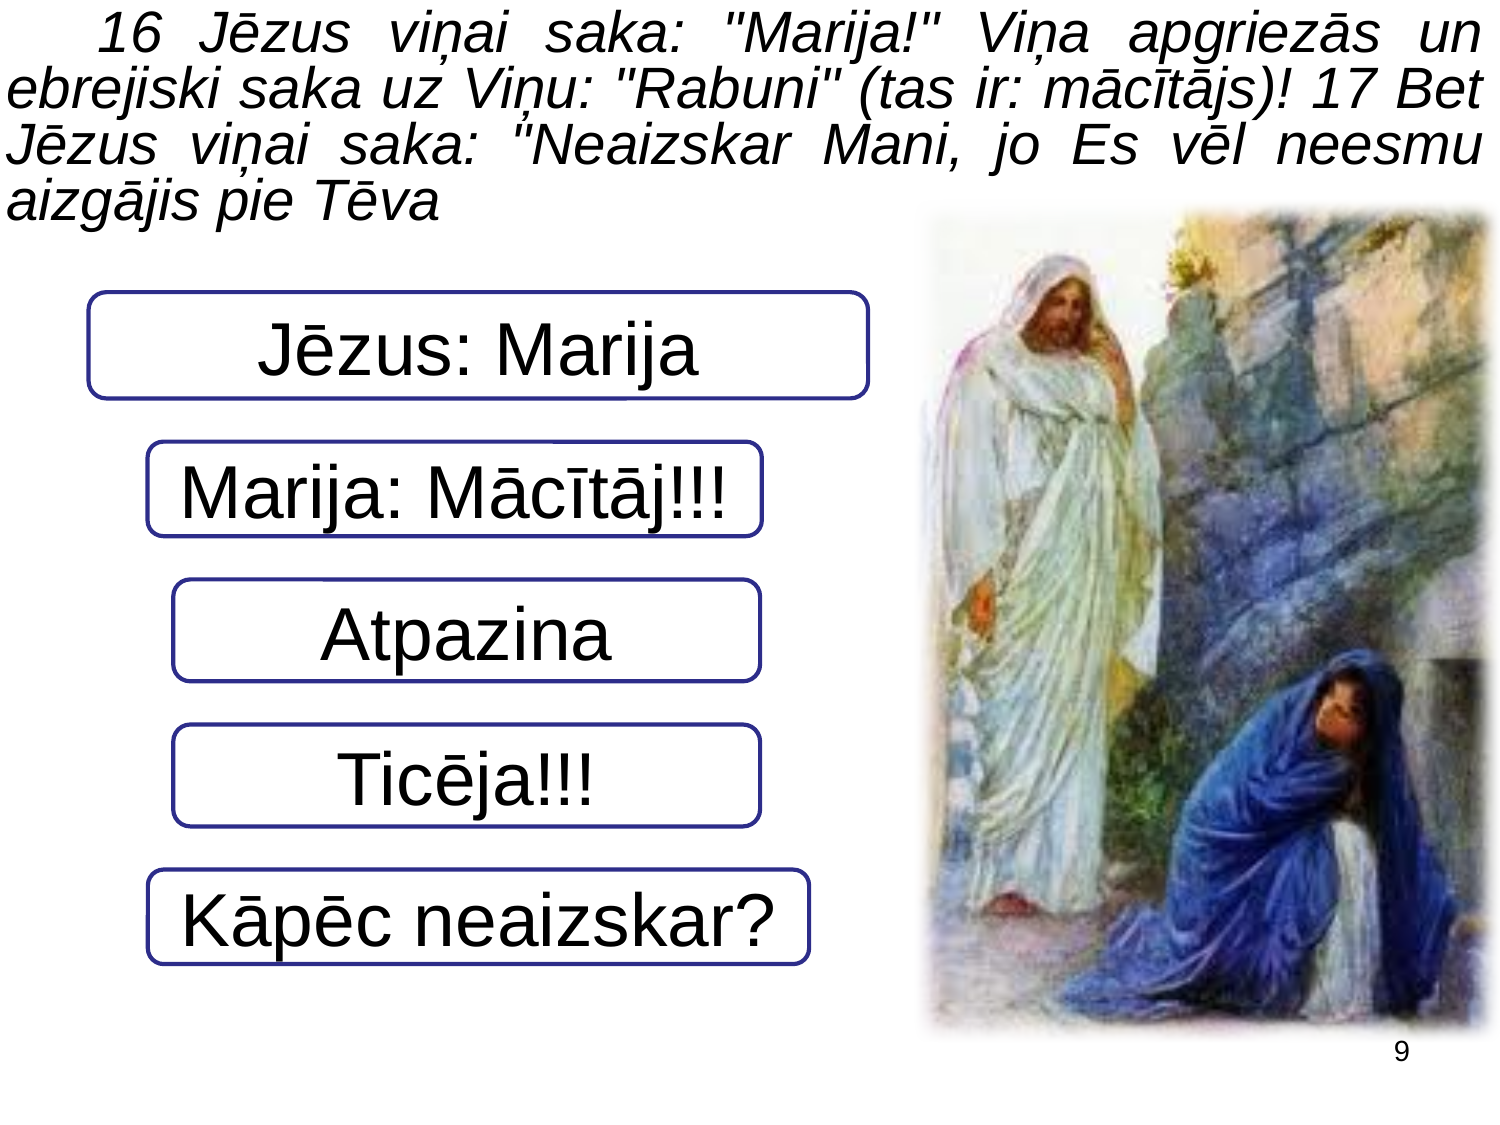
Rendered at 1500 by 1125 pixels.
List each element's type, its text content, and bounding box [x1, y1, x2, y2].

text_box Jēzus: Marija [86, 290, 871, 401]
text_box Atpazina [171, 577, 763, 684]
text_box Marija: Mācītāj!!! [145, 439, 764, 539]
slide_number 9 [1074, 1051, 1426, 1103]
list 16 Jēzus viņai saka: "Marija!" Viņa apgriezās un ebrejiski saka uz Viņu: "Rabuni" (tas ir: mācītājs)! 17 Bet Jēzus viņai saka: "Neaizskar Mani, jo Es vēl neesmu aizgājis pie Tēva [0, 0, 1500, 198]
picture [913, 198, 1500, 1043]
text_box Kāpēc neaizskar? [145, 867, 812, 967]
text_box Ticēja!!! [171, 722, 763, 829]
